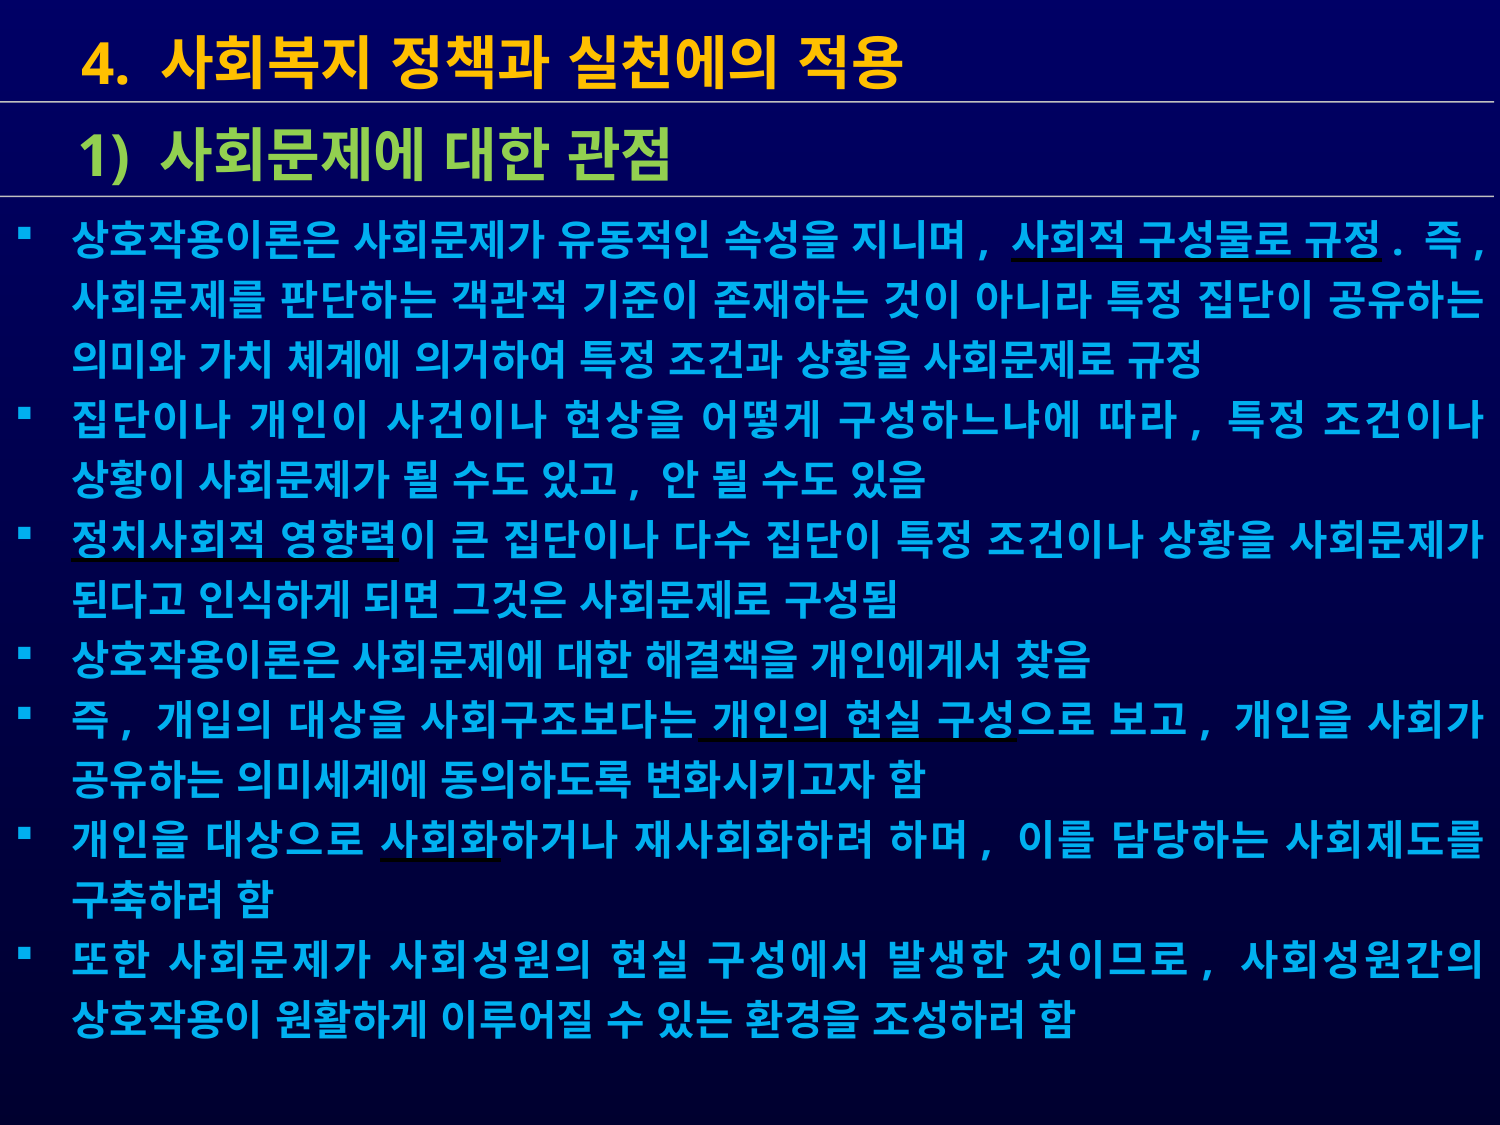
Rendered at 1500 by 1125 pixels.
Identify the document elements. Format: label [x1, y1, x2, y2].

text_box [0, 18, 1500, 1052]
